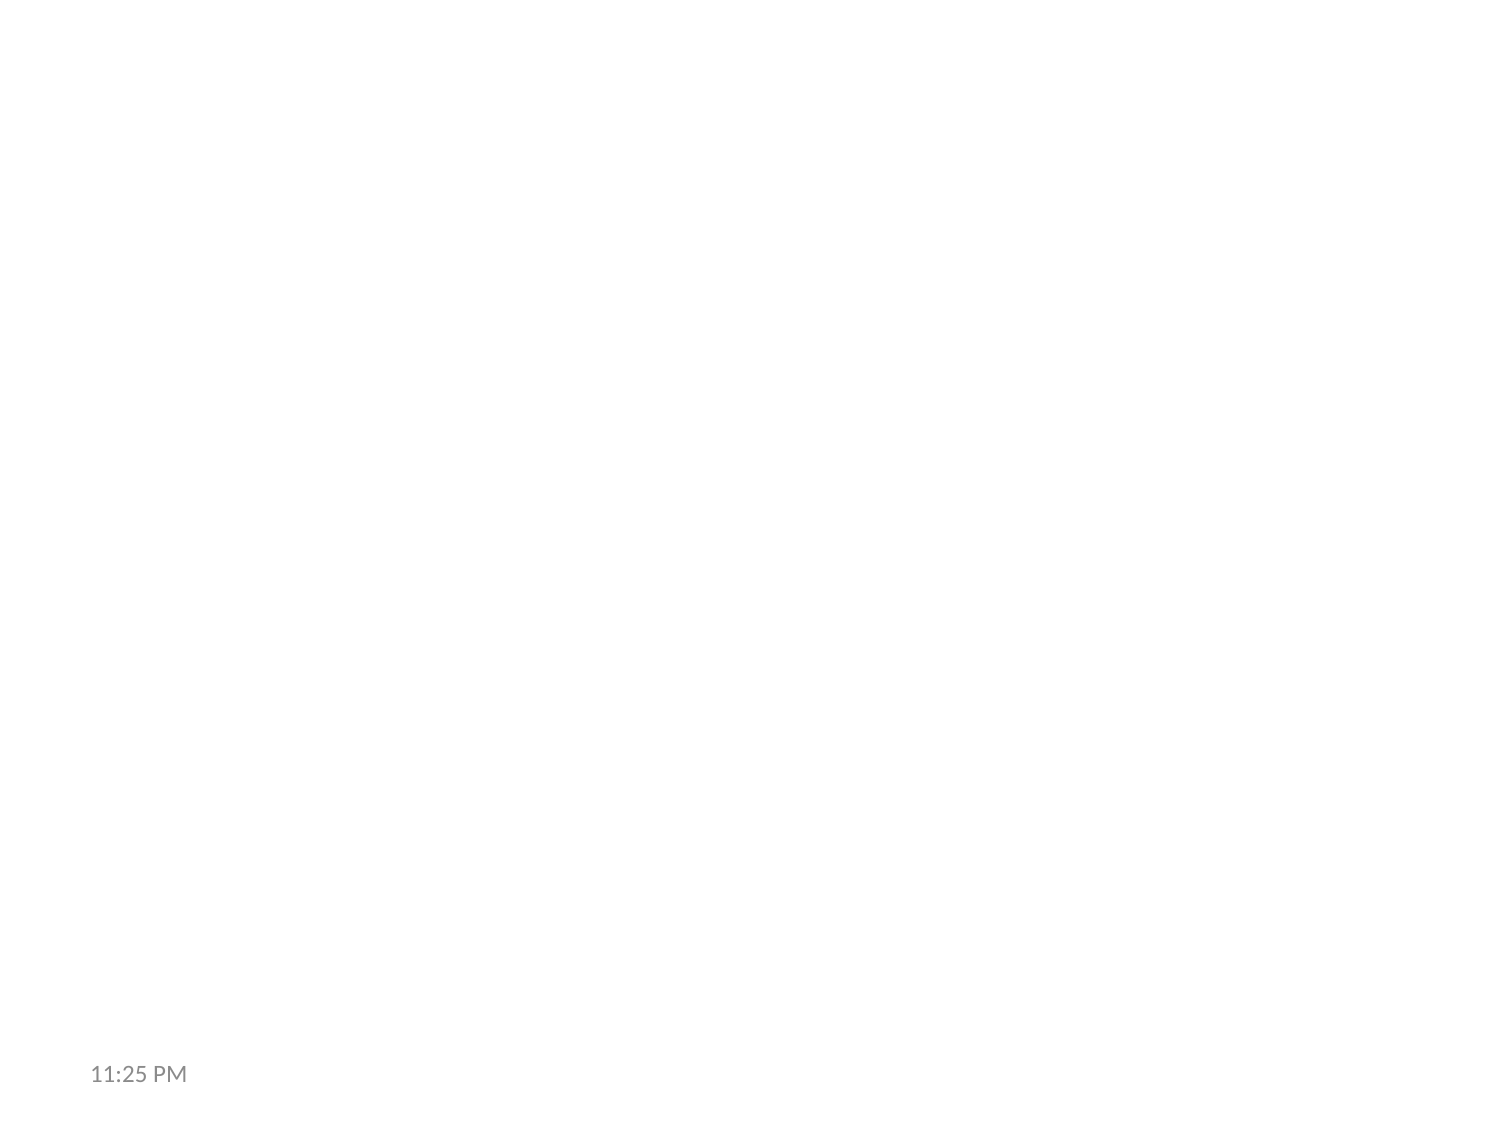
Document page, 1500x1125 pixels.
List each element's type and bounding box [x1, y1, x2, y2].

slide_number [75, 1042, 425, 1103]
